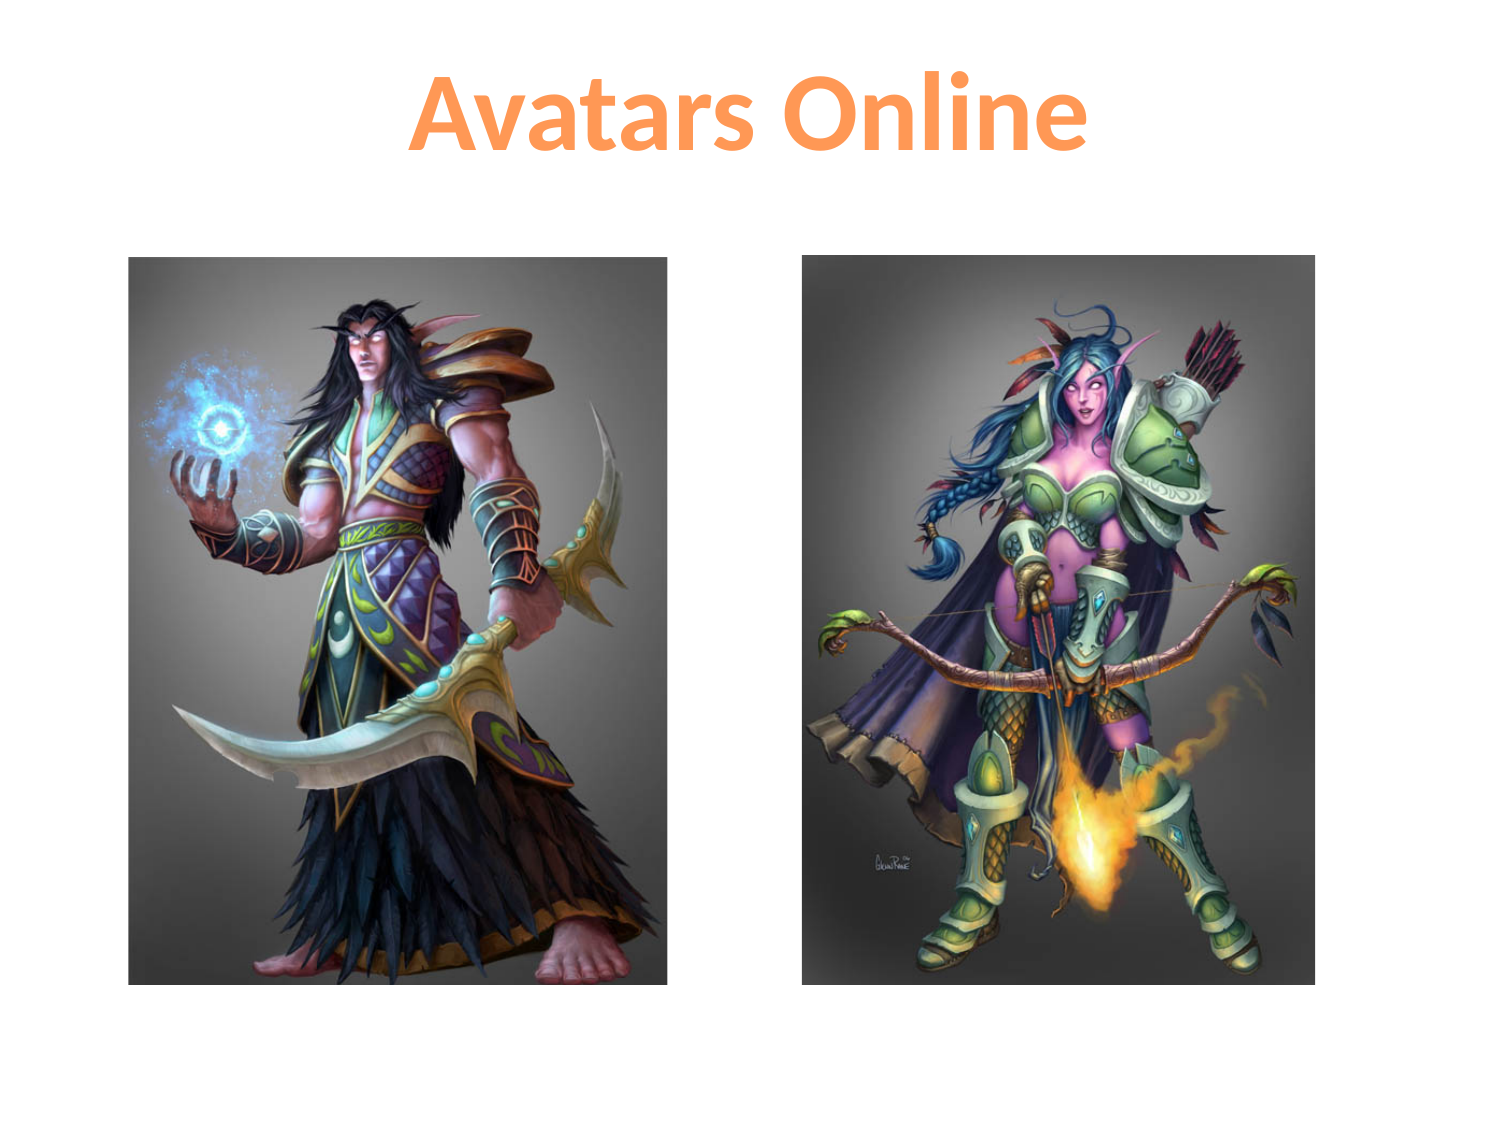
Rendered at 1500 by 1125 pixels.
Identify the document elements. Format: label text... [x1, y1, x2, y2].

picture [128, 256, 668, 985]
text_box Avatars Online [393, 30, 1107, 181]
picture [801, 255, 1316, 985]
